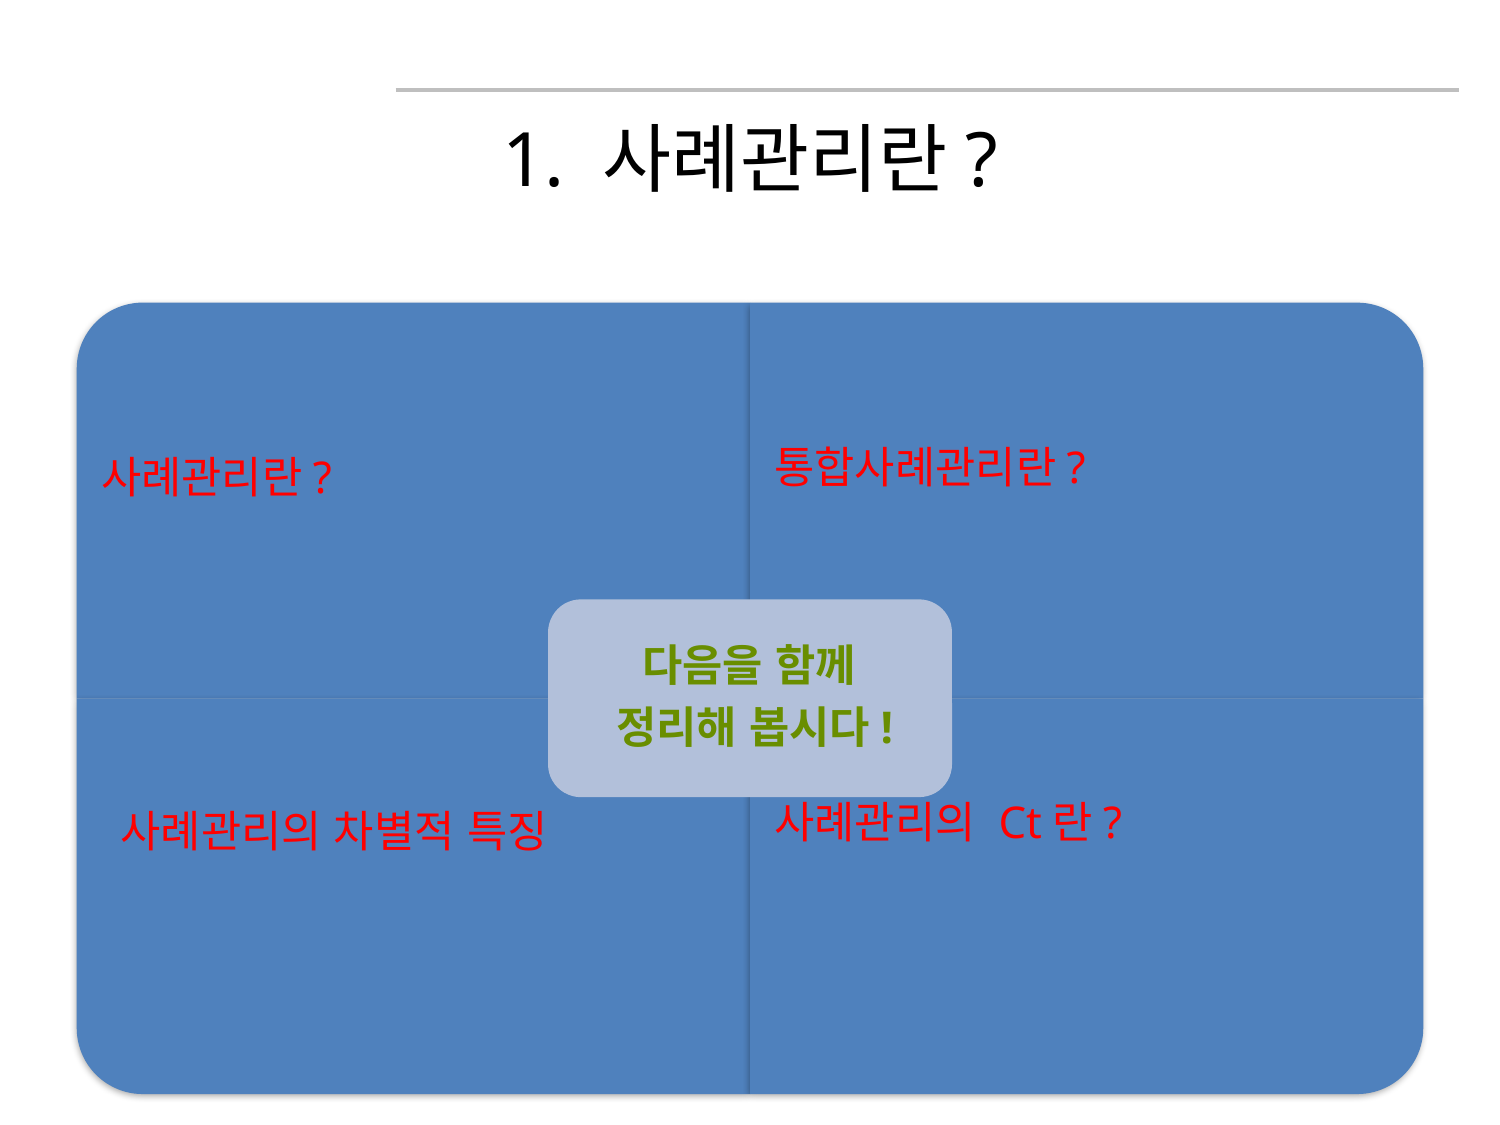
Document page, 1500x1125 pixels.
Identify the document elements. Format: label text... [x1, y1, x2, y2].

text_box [76, 302, 1424, 1095]
title 1. 사례관리란? [75, 104, 1425, 244]
